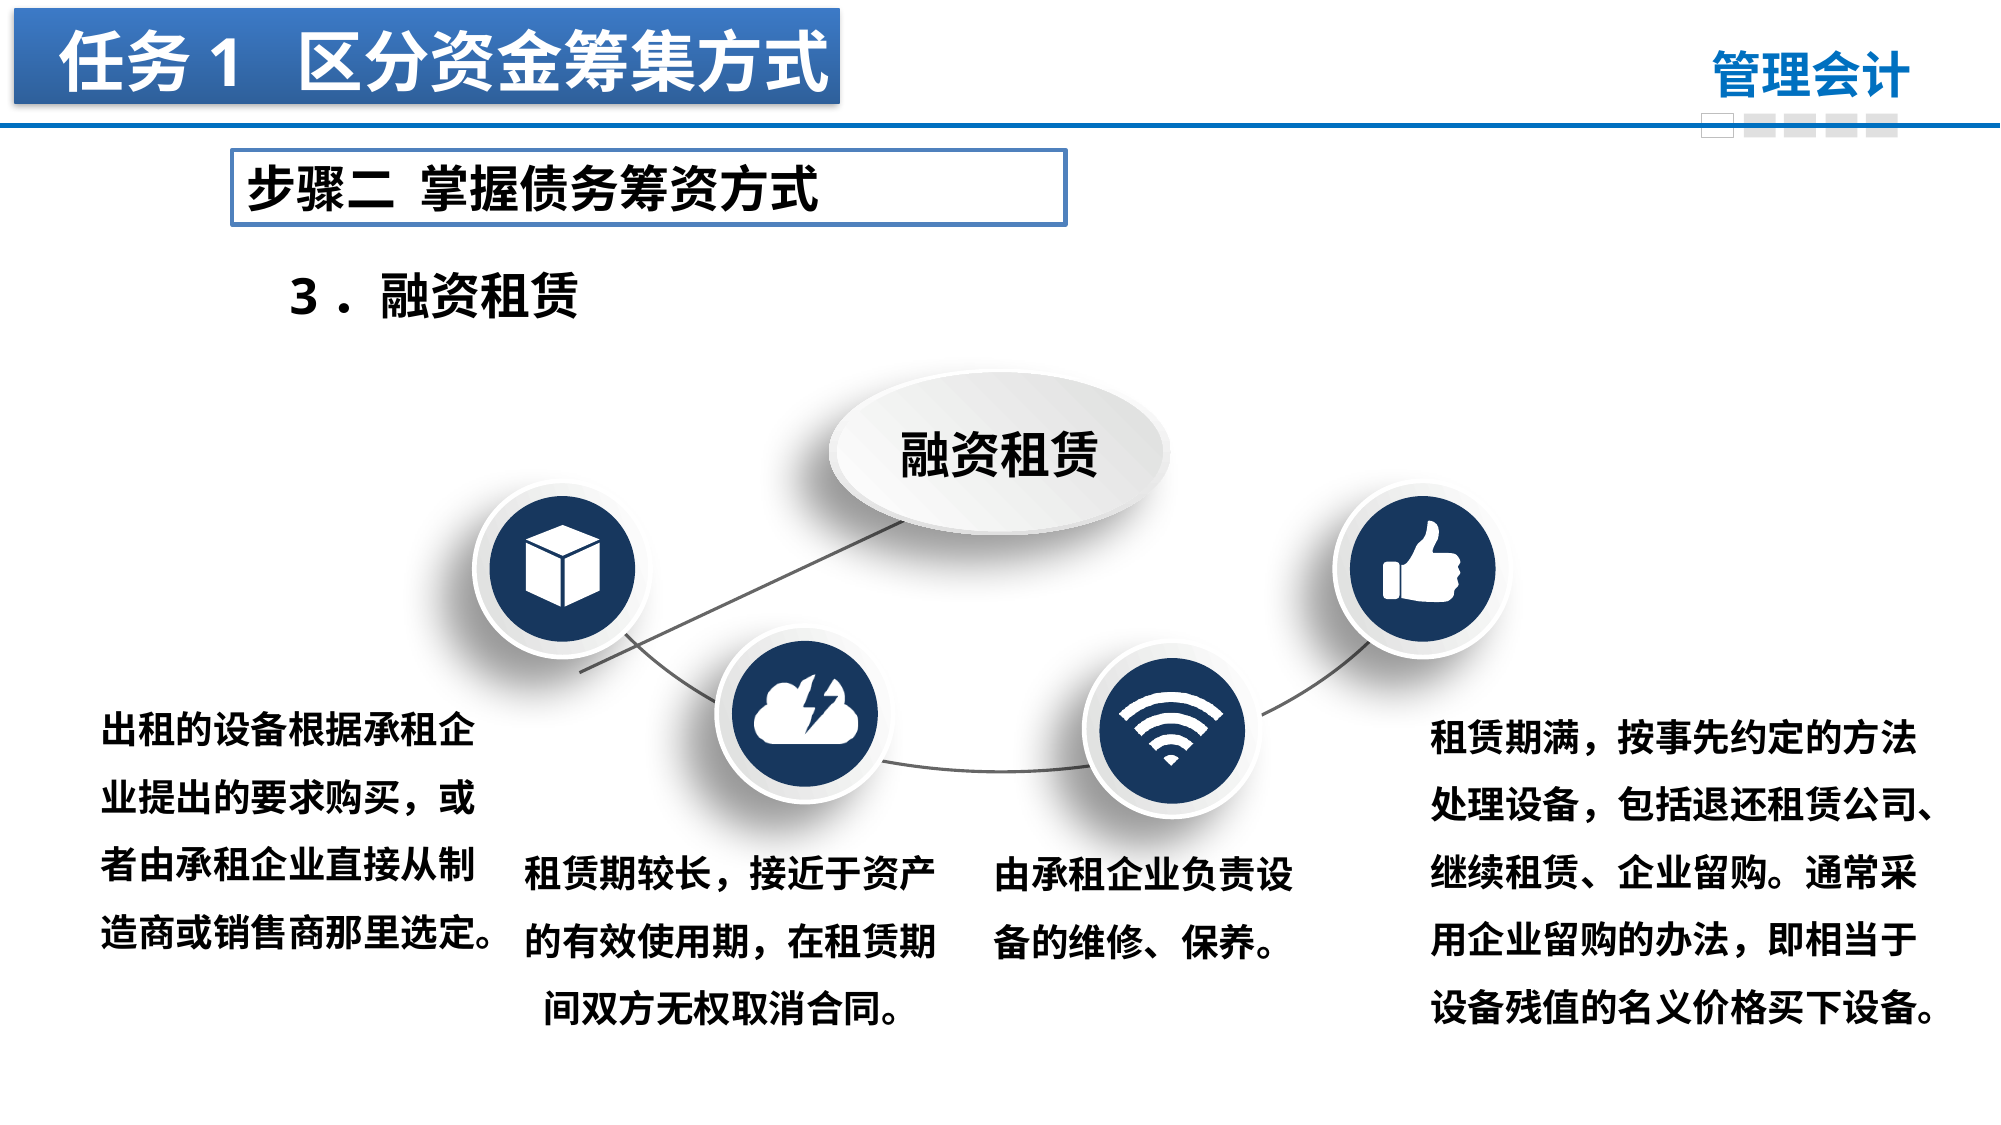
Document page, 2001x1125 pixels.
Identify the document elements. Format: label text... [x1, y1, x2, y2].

text_box [652, 573, 995, 774]
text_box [14, 7, 859, 109]
text_box 由承租企业负责设备的维修、保养。 [968, 821, 1319, 972]
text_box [828, 368, 1172, 536]
text_box 步骤二 掌握债务筹资方式 [230, 148, 1068, 227]
text_box [1007, 573, 1316, 774]
text_box 出租的设备根据承租企业提出的要求购买，或者由承租企业直接从制造商或销售商那里选定。 [78, 676, 498, 962]
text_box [1334, 480, 1512, 658]
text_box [716, 625, 894, 803]
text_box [1083, 640, 1261, 818]
text_box 租赁期满，按事先约定的方法处理设备，包括退还租赁公司、继续租赁、企业留购。通常采用企业留购的办法，即相当于设备残值的名义价格买下设备。 [1414, 684, 1934, 1037]
text_box 3．融资租赁 [232, 257, 1066, 333]
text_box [474, 480, 651, 658]
text_box 租赁期较长，接近于资产的有效使用期，在租赁期间双方无权取消合同。 [497, 820, 965, 1038]
